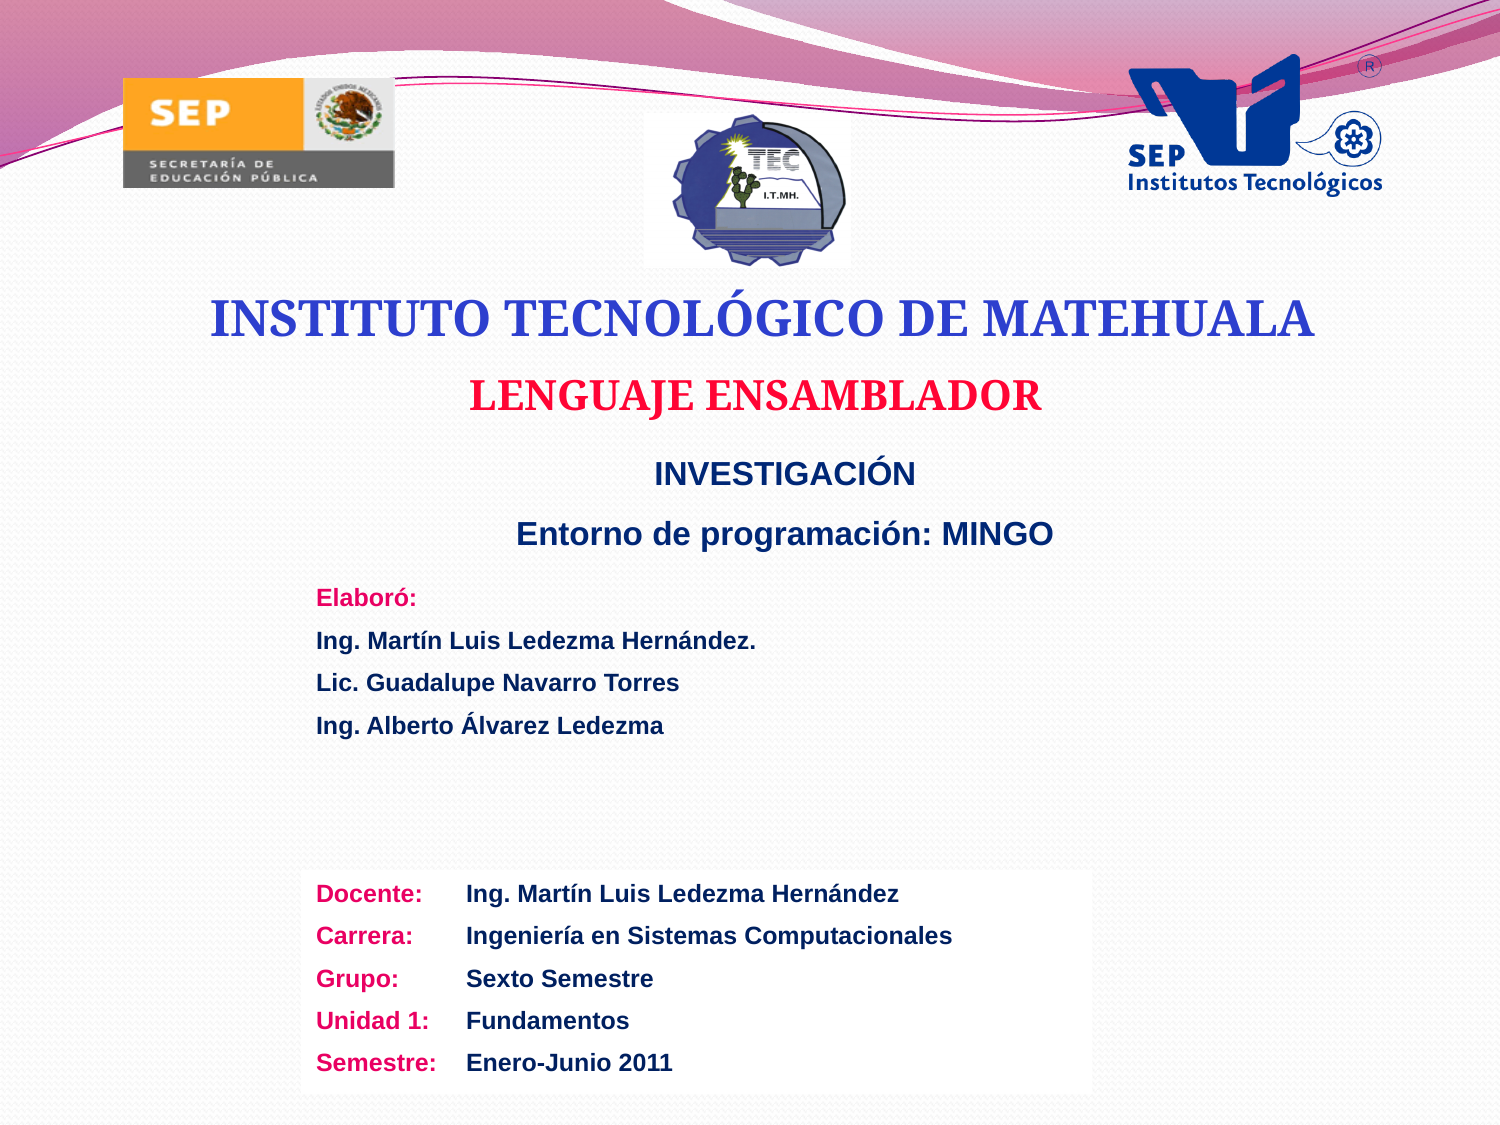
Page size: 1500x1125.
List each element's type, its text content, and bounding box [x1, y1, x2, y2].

text_box INVESTIGACIÓN Entorno de programación: MINGO [301, 444, 1270, 563]
text_box INSTITUTO TECNOLÓGICO DE MATEHUALA [195, 278, 1332, 354]
text_box LENGUAJE ENSAMBLADOR [206, 361, 1306, 427]
picture [123, 77, 395, 188]
picture [1127, 54, 1382, 197]
picture [643, 113, 857, 268]
text_box Docente: Ing. Martín Luis Ledezma Hernández Carrera: Ingeniería en Sistemas Computacionales Grupo: Sexto Semestre Unidad 1: Fundamentos Semestre: Enero-Junio 2011 [301, 869, 1093, 1094]
text_box Elaboró: Ing. Martín Luis Ledezma Hernández. Lic. Guadalupe Navarro Torres Ing. Alberto Álvarez Ledezma [301, 574, 1046, 764]
